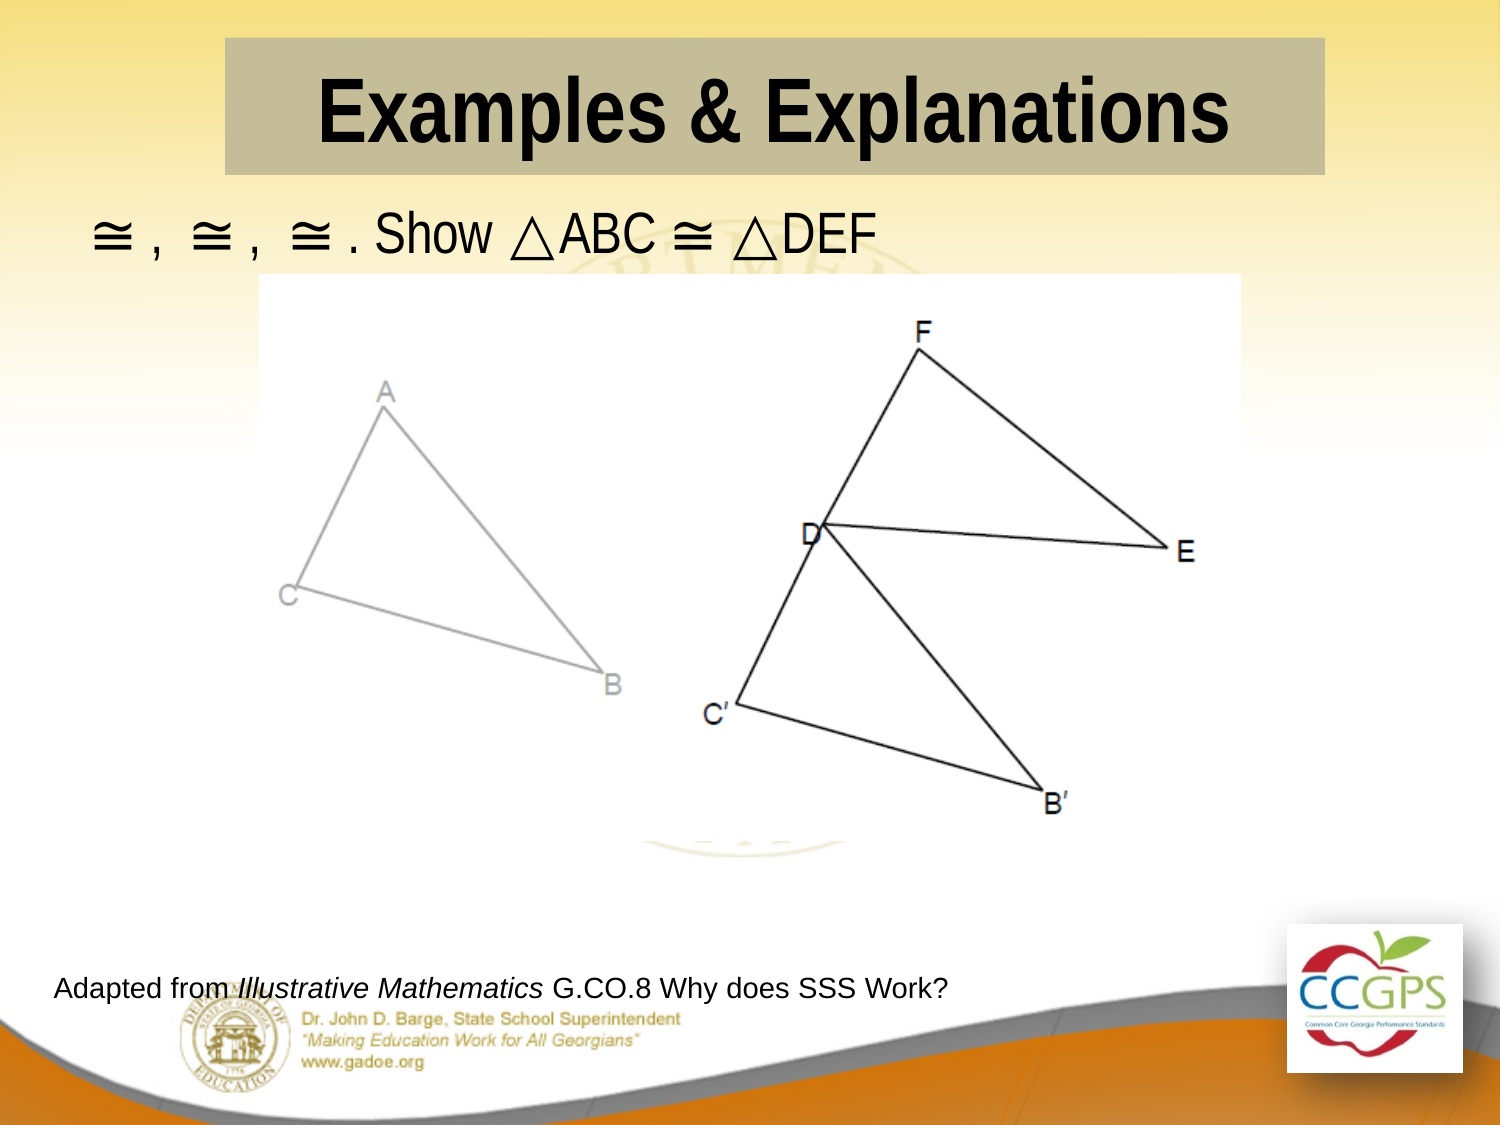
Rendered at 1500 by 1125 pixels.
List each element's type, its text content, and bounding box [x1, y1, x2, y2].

picture [0, 0, 1500, 1125]
title Examples & Explanations [224, 37, 1326, 176]
text_box Adapted from Illustrative Mathematics G.CO.8 Why does SSS Work? [38, 961, 965, 1012]
